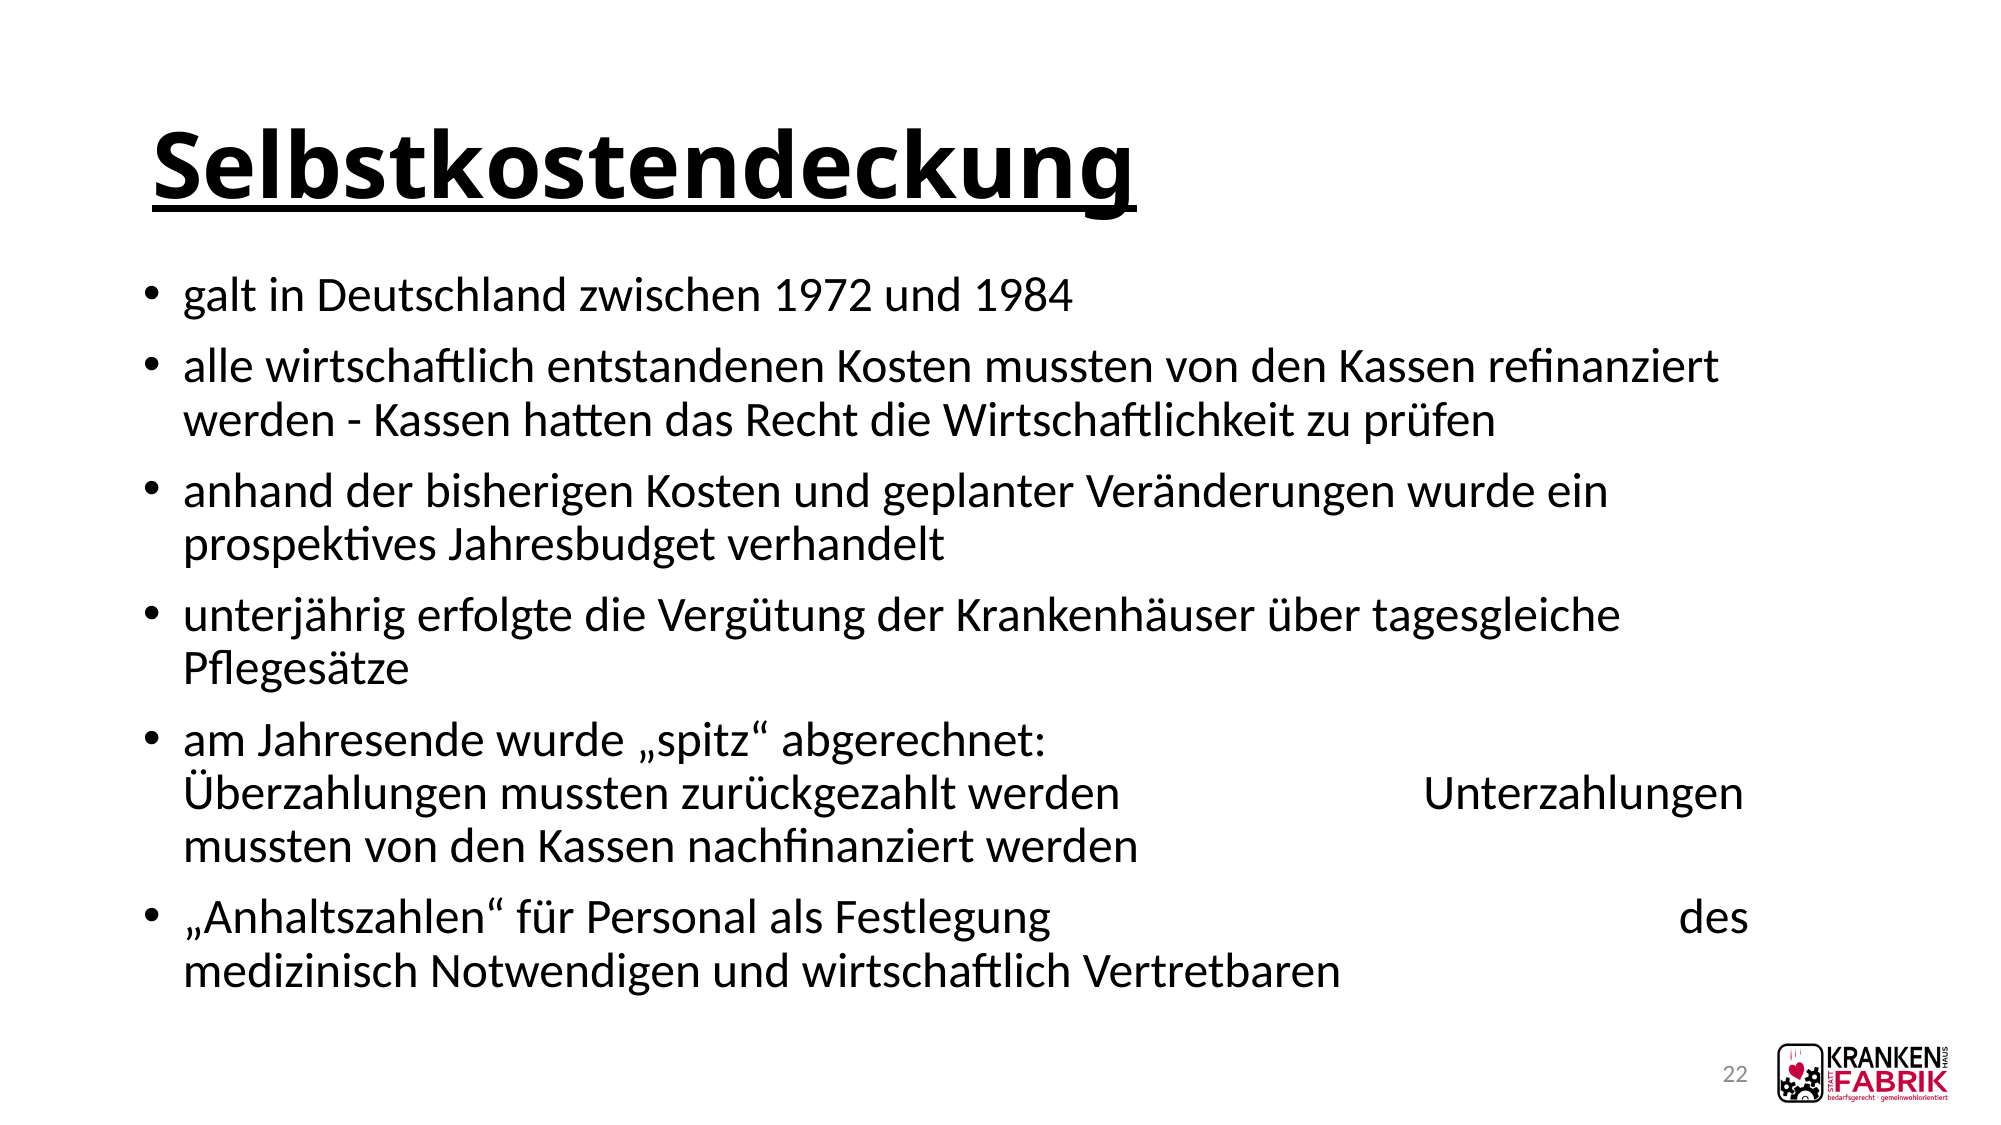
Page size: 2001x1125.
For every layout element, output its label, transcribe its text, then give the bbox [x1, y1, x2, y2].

picture [1763, 1029, 1962, 1117]
slide_number 22 [1389, 1042, 1763, 1103]
title Selbstkostendeckung [137, 59, 1863, 261]
list galt in Deutschland zwischen 1972 und 1984 alle wirtschaftlich entstandenen Kosten mussten von den Kassen refinanziert werden - Kassen hatten das Recht die Wirtschaftlichkeit zu prüfen anhand der bisherigen Kosten und geplanter Veränderungen wurde ein prospektives Jahresbudget verhandelt unterjährig erfolgte die Vergütung der Krankenhäuser über tagesgleiche Pflegesätze am Jahresende wurde „spitz“ abgerechnet: Überzahlungen mussten zurückgezahlt werden Unterzahlungen mussten von den Kassen nachfinanziert werden „Anhaltszahlen“ für Personal als Festlegung des medizinisch Notwendigen und wirtschaftlich Vertretbaren [128, 261, 1863, 1014]
